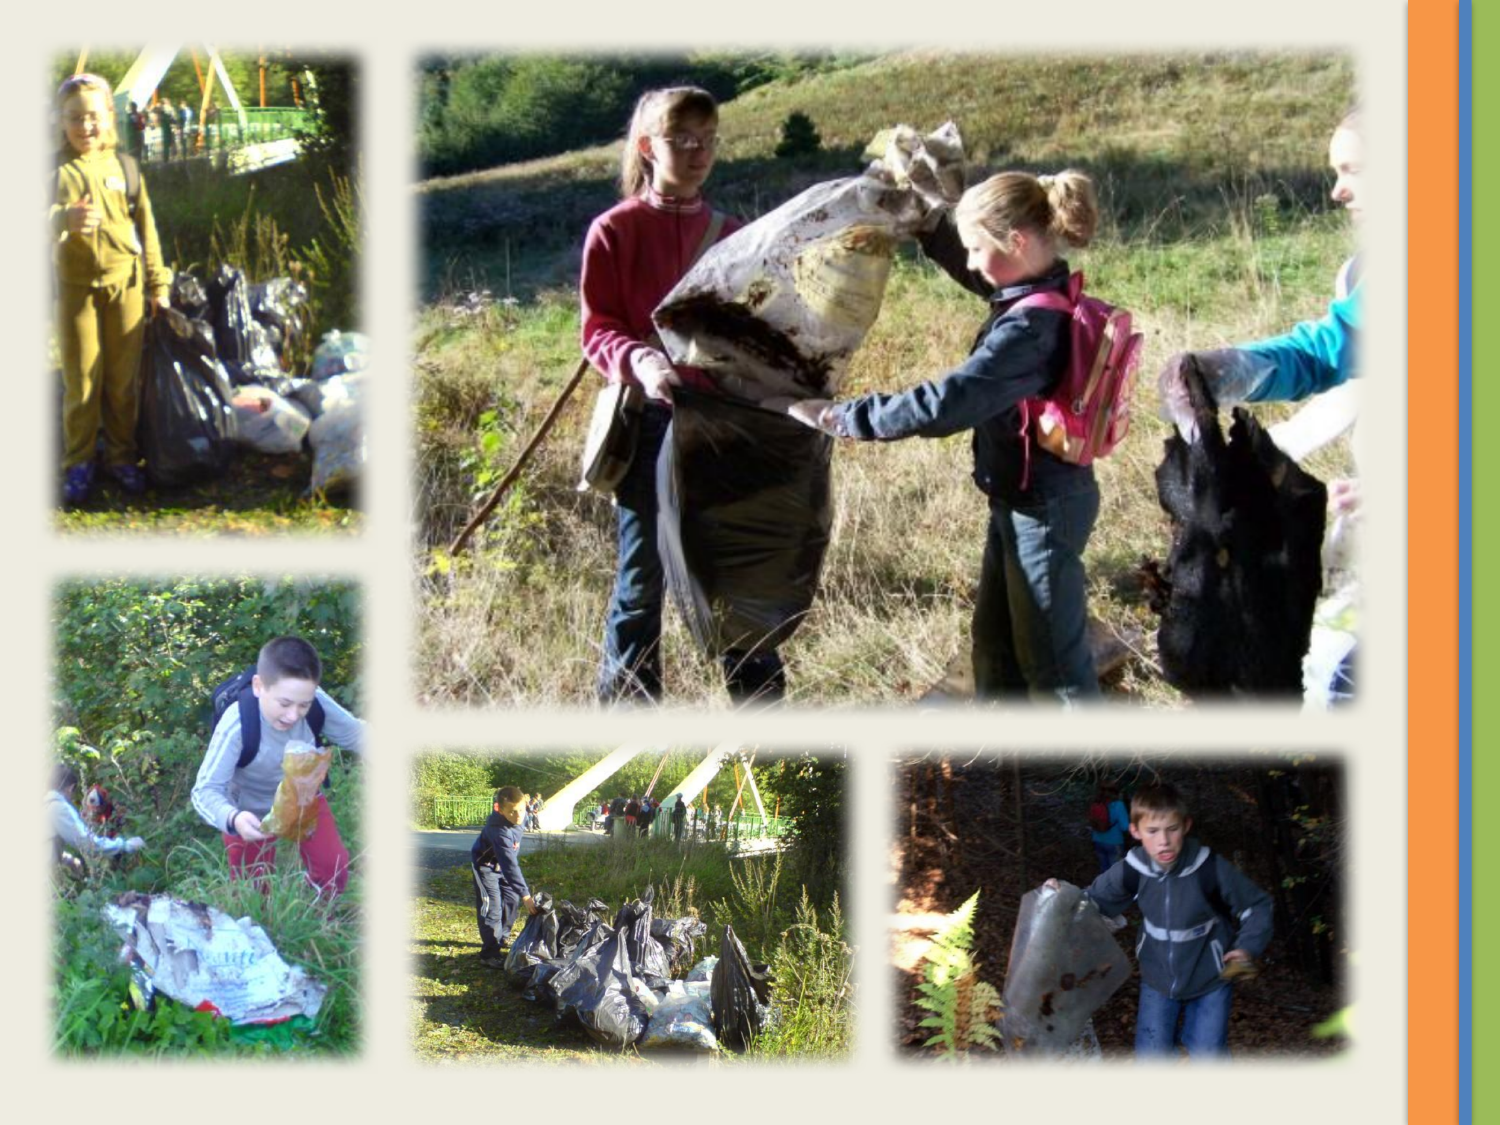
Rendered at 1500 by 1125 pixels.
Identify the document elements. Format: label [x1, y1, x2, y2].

picture [37, 562, 378, 1076]
picture [399, 37, 1372, 723]
picture [878, 738, 1365, 1077]
picture [37, 37, 378, 551]
picture [399, 737, 868, 1076]
